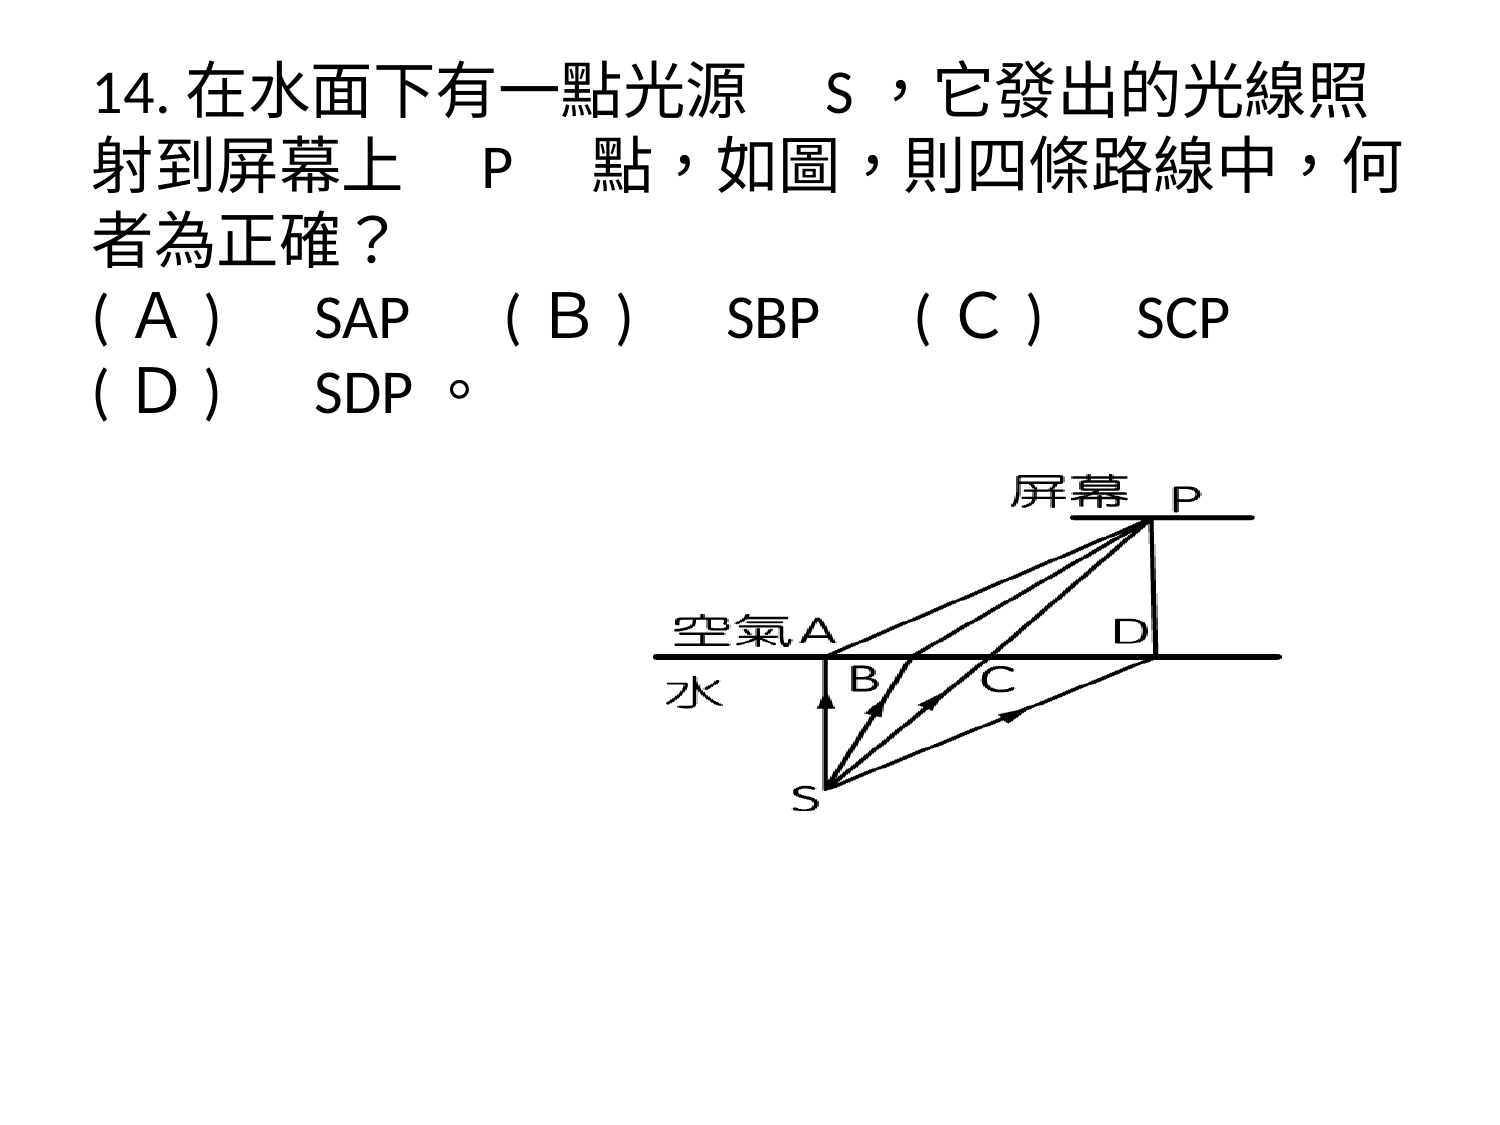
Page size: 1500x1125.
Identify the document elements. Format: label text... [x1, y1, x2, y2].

picture [653, 474, 1282, 811]
title 14.在水面下有一點光源 S，它發出的光線照射到屏幕上 P 點，如圖，則四條路線中，何者為正確？ (Ａ) SAP (Ｂ) SBP (Ｃ) SCP (Ｄ) SDP。 [76, 45, 1425, 433]
